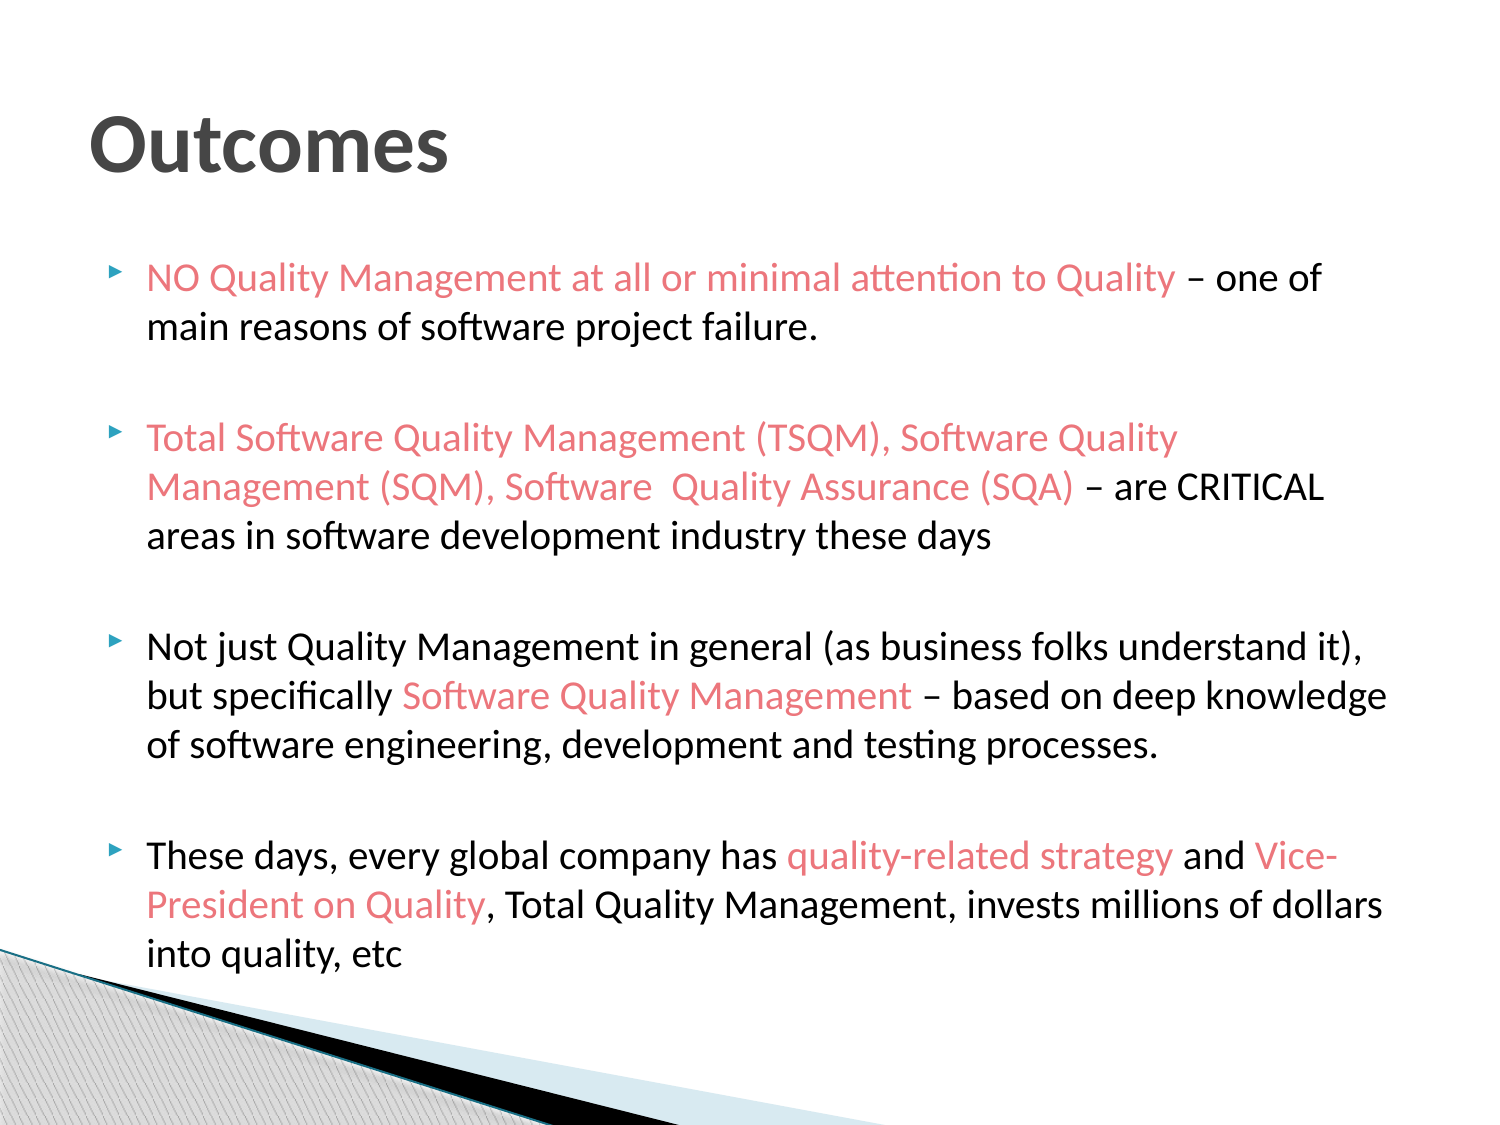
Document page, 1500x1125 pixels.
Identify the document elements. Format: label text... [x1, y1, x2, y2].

title Outcomes [75, 45, 1425, 233]
list NO Quality Management at all or minimal attention to Quality – one of main reasons of software project failure. Total Software Quality Management (TSQM), Software Quality Management (SQM), Software Quality Assurance (SQA) – are CRITICAL areas in software development industry these days Not just Quality Management in general (as business folks understand it), but specifically Software Quality Management – based on deep knowledge of software engineering, development and testing processes. These days, every global company has quality-related strategy and Vice-President on Quality, Total Quality Management, invests millions of dollars into quality, etc [75, 243, 1425, 986]
